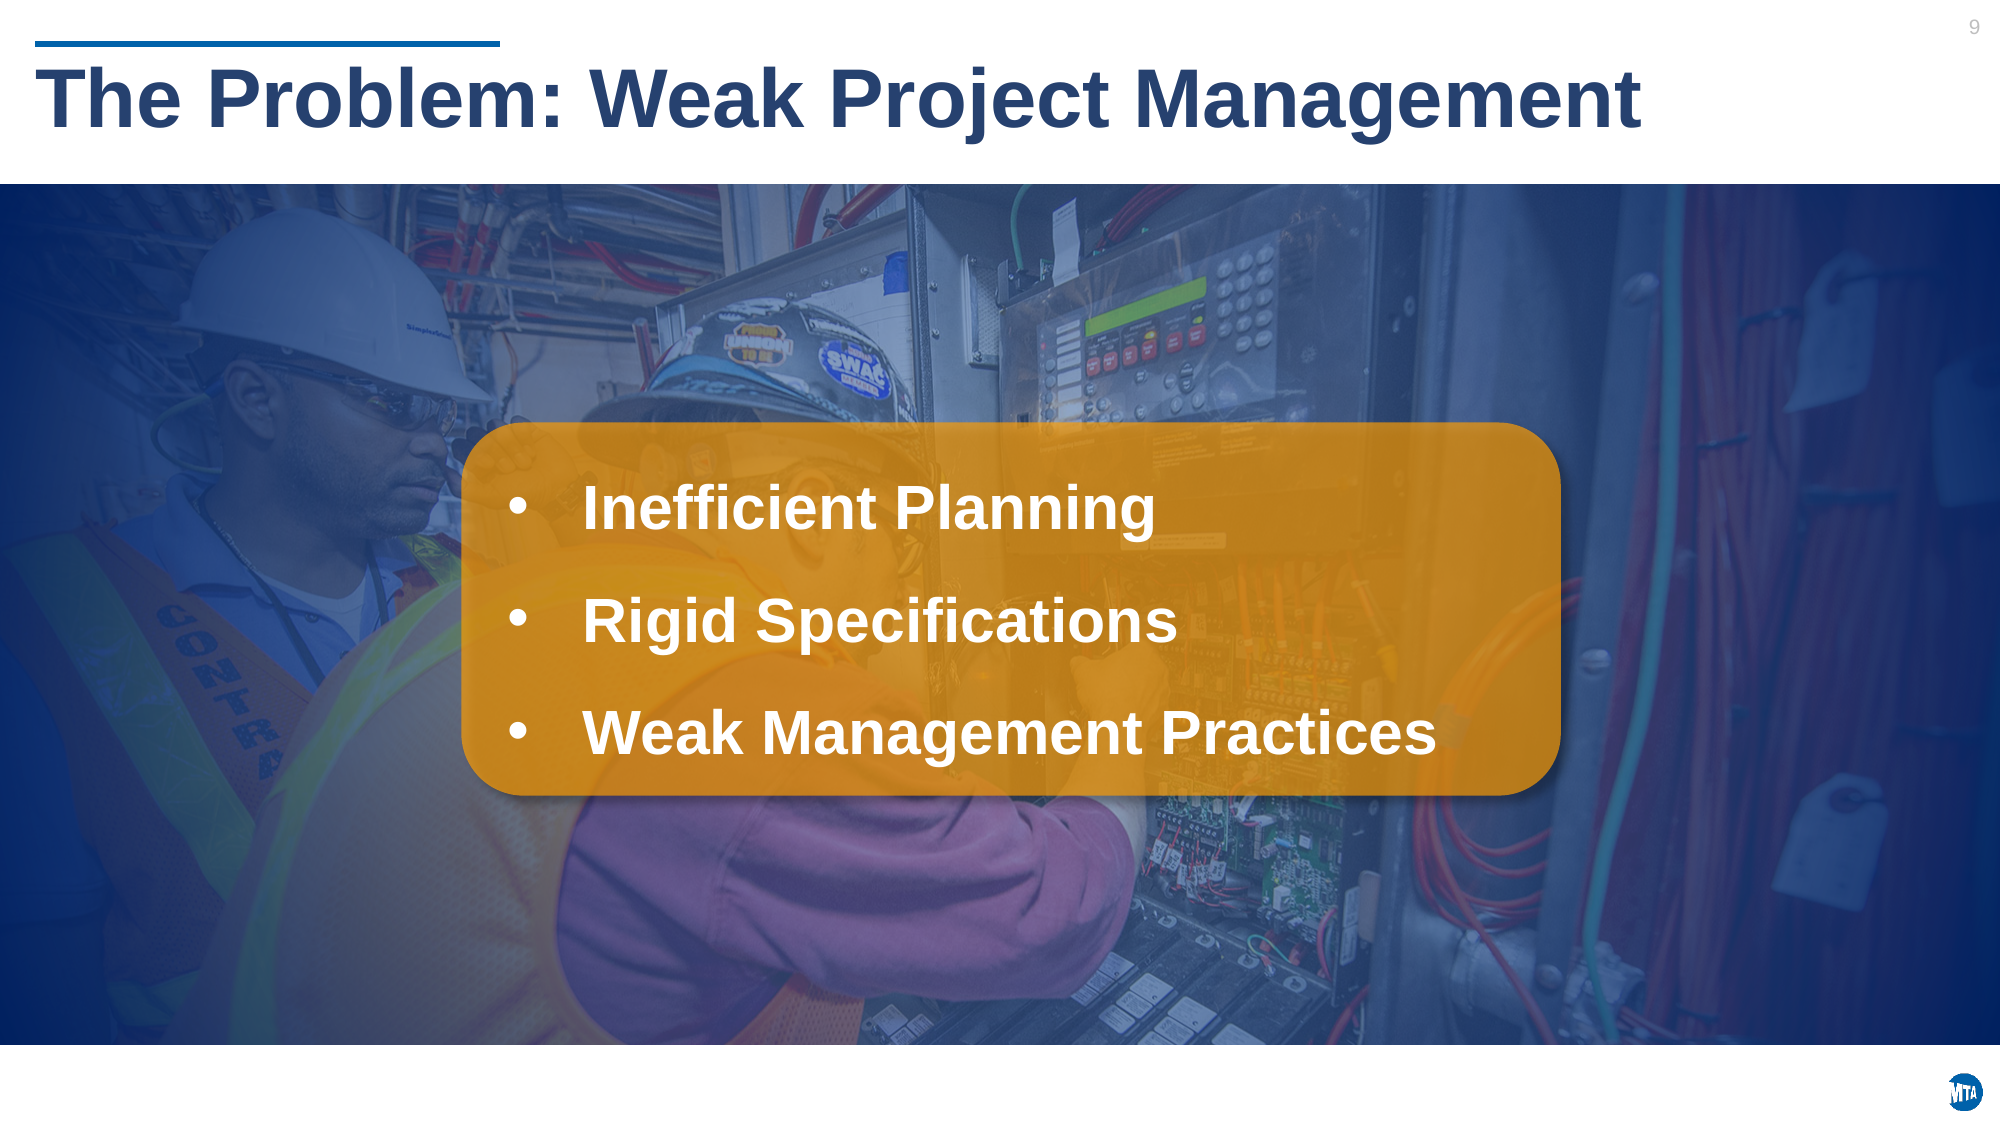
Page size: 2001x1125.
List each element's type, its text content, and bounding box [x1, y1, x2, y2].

text_box The Problem: Weak Project Management [35, 48, 1922, 184]
picture [1943, 1069, 1988, 1115]
picture [0, 184, 2000, 1045]
